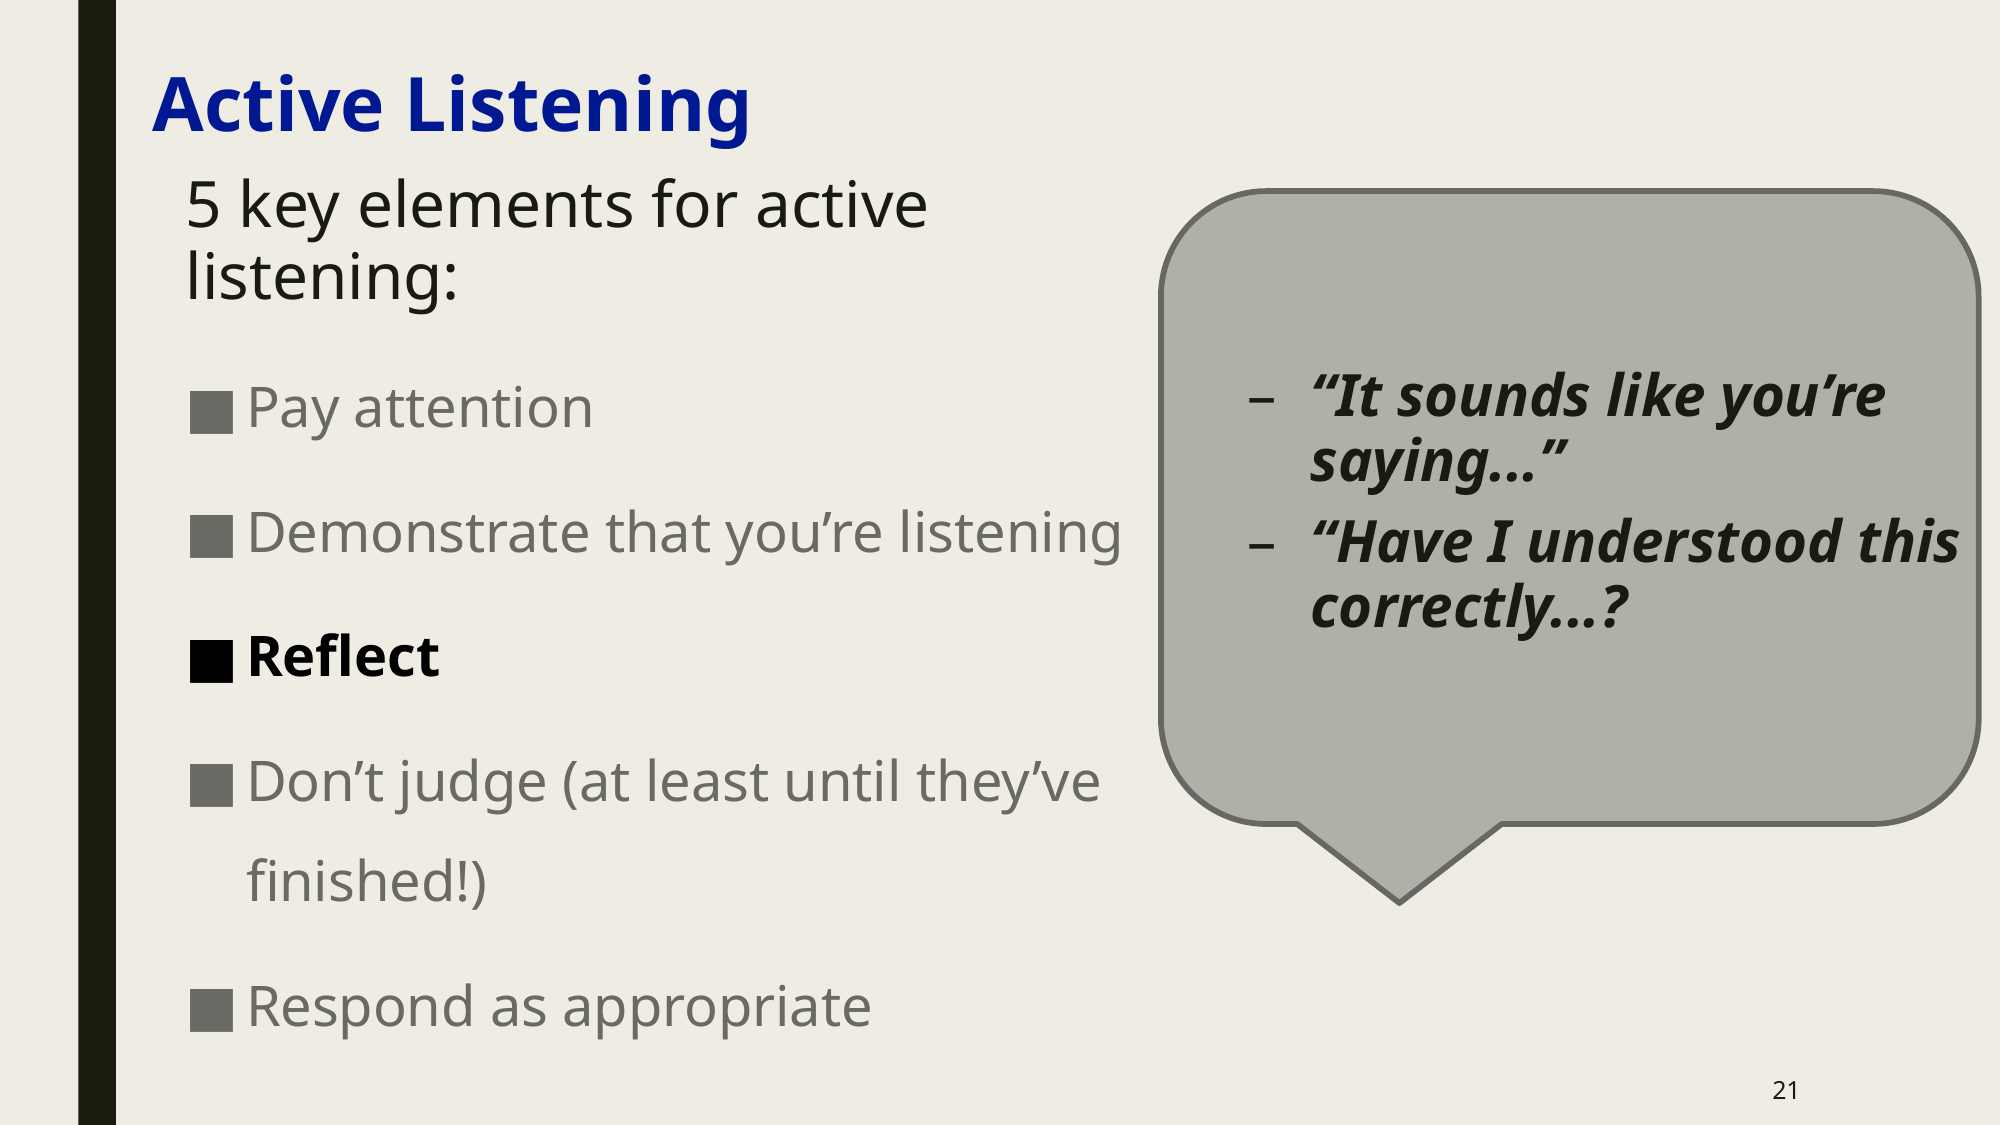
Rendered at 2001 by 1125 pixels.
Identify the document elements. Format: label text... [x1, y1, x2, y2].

text_box [1232, 265, 1979, 271]
slide_number 21 [1553, 1058, 1816, 1125]
text_box “It sounds like you’re saying...” “Have I understood this correctly...? [1232, 271, 1979, 586]
title Active Listening [137, 59, 1863, 163]
text_box [1161, 188, 1982, 906]
list 5 key elements for active listening: Pay attention Demonstrate that you’re listening Reflect Don’t judge (at least until they’ve finished!) Respond as appropriate [170, 162, 1161, 1063]
